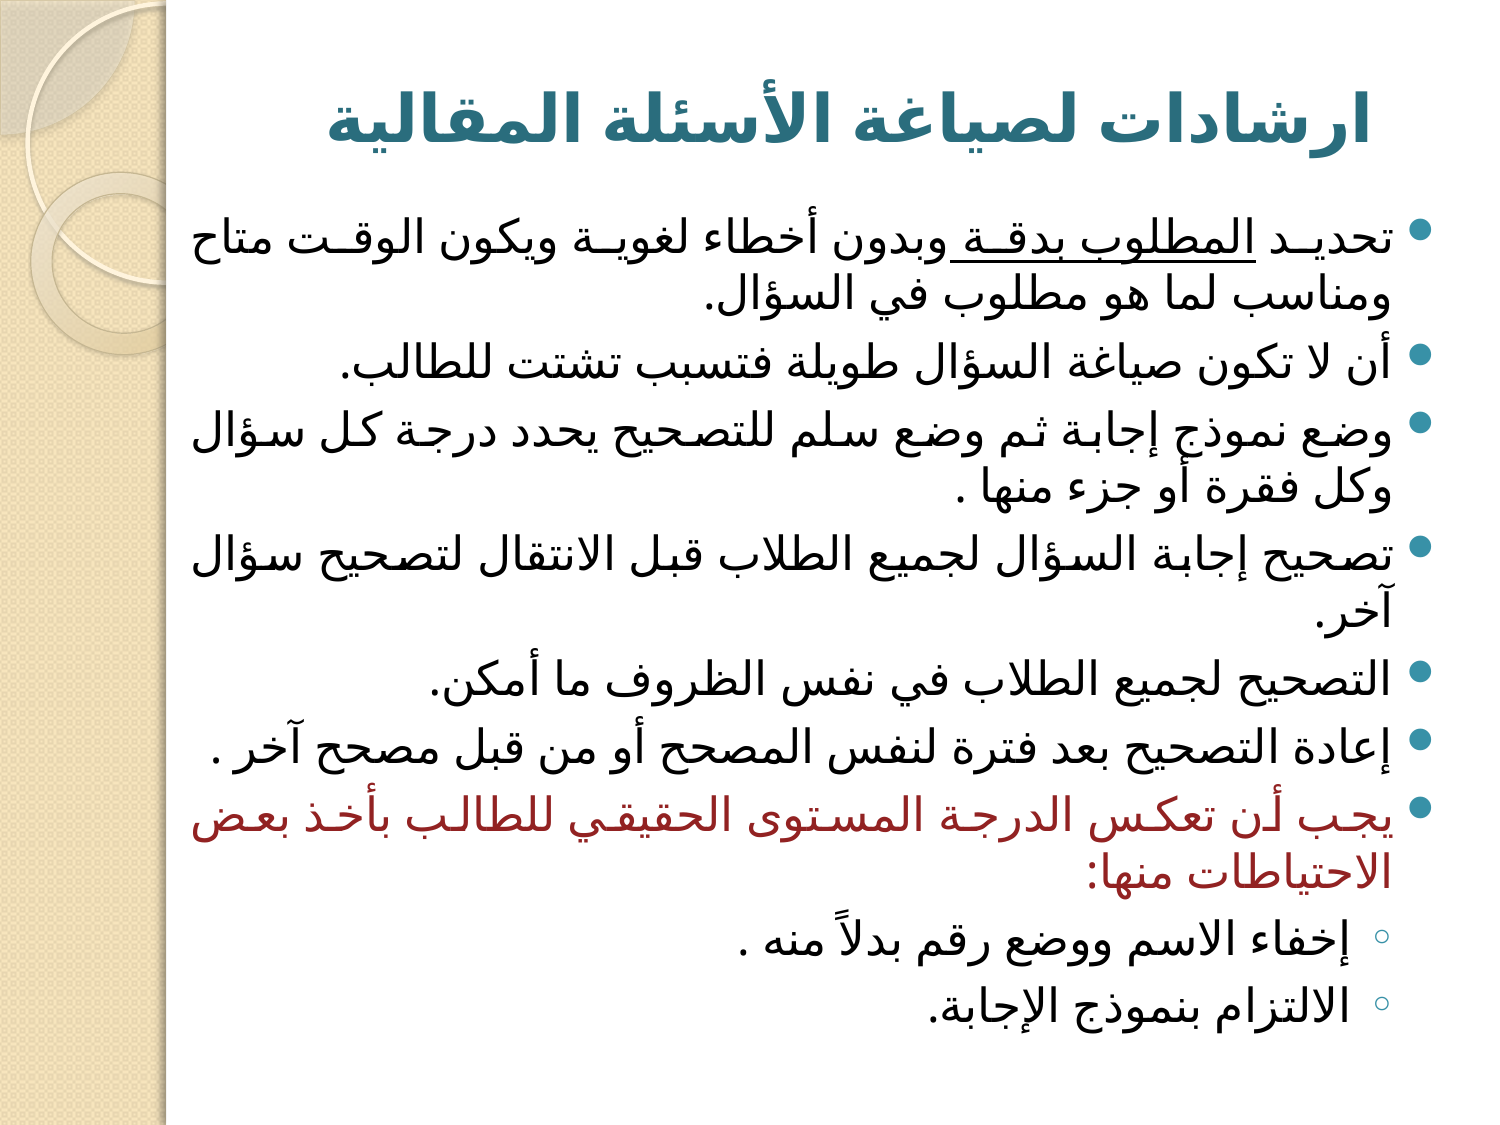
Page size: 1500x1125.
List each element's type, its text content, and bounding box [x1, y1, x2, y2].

list تحديد المطلوب بدقة وبدون أخطاء لغوية ويكون الوقت متاح ومناسب لما هو مطلوب في السؤال. أن لا تكون صياغة السؤال طويلة فتسبب تشتت للطالب. وضع نموذج إجابة ثم وضع سلم للتصحيح يحدد درجة كل سؤال وكل فقرة أو جزء منها . تصحيح إجابة السؤال لجميع الطلاب قبل الانتقال لتصحيح سؤال آخر. التصحيح لجميع الطلاب في نفس الظروف ما أمكن. إعادة التصحيح بعد فترة لنفس المصحح أو من قبل مصحح آخر . يجب أن تعكس الدرجة المستوى الحقيقي للطالب بأخذ بعض الاحتياطات منها: إخفاء الاسم ووضع رقم بدلاً منه . الالتزام بنموذج الإجابة. [175, 199, 1466, 1090]
title ارشادات لصياغة الأسئلة المقالية [235, 45, 1466, 188]
